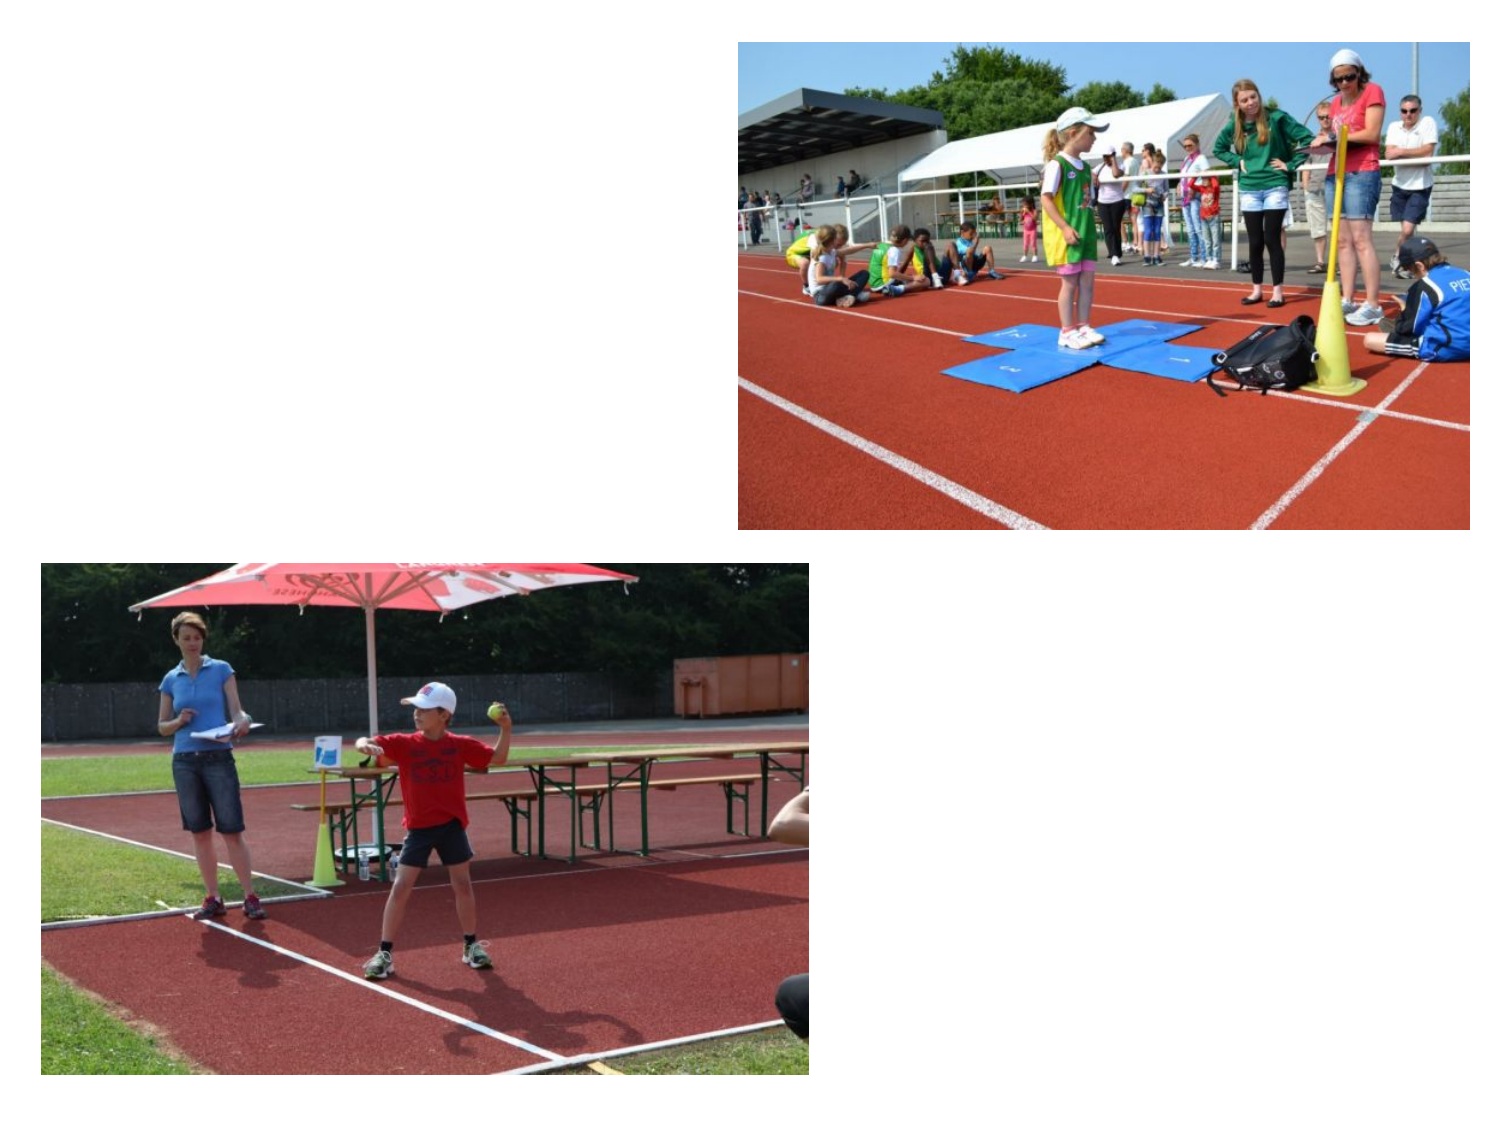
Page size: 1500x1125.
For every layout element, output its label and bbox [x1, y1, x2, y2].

picture [41, 563, 810, 1075]
list [737, 42, 1470, 530]
